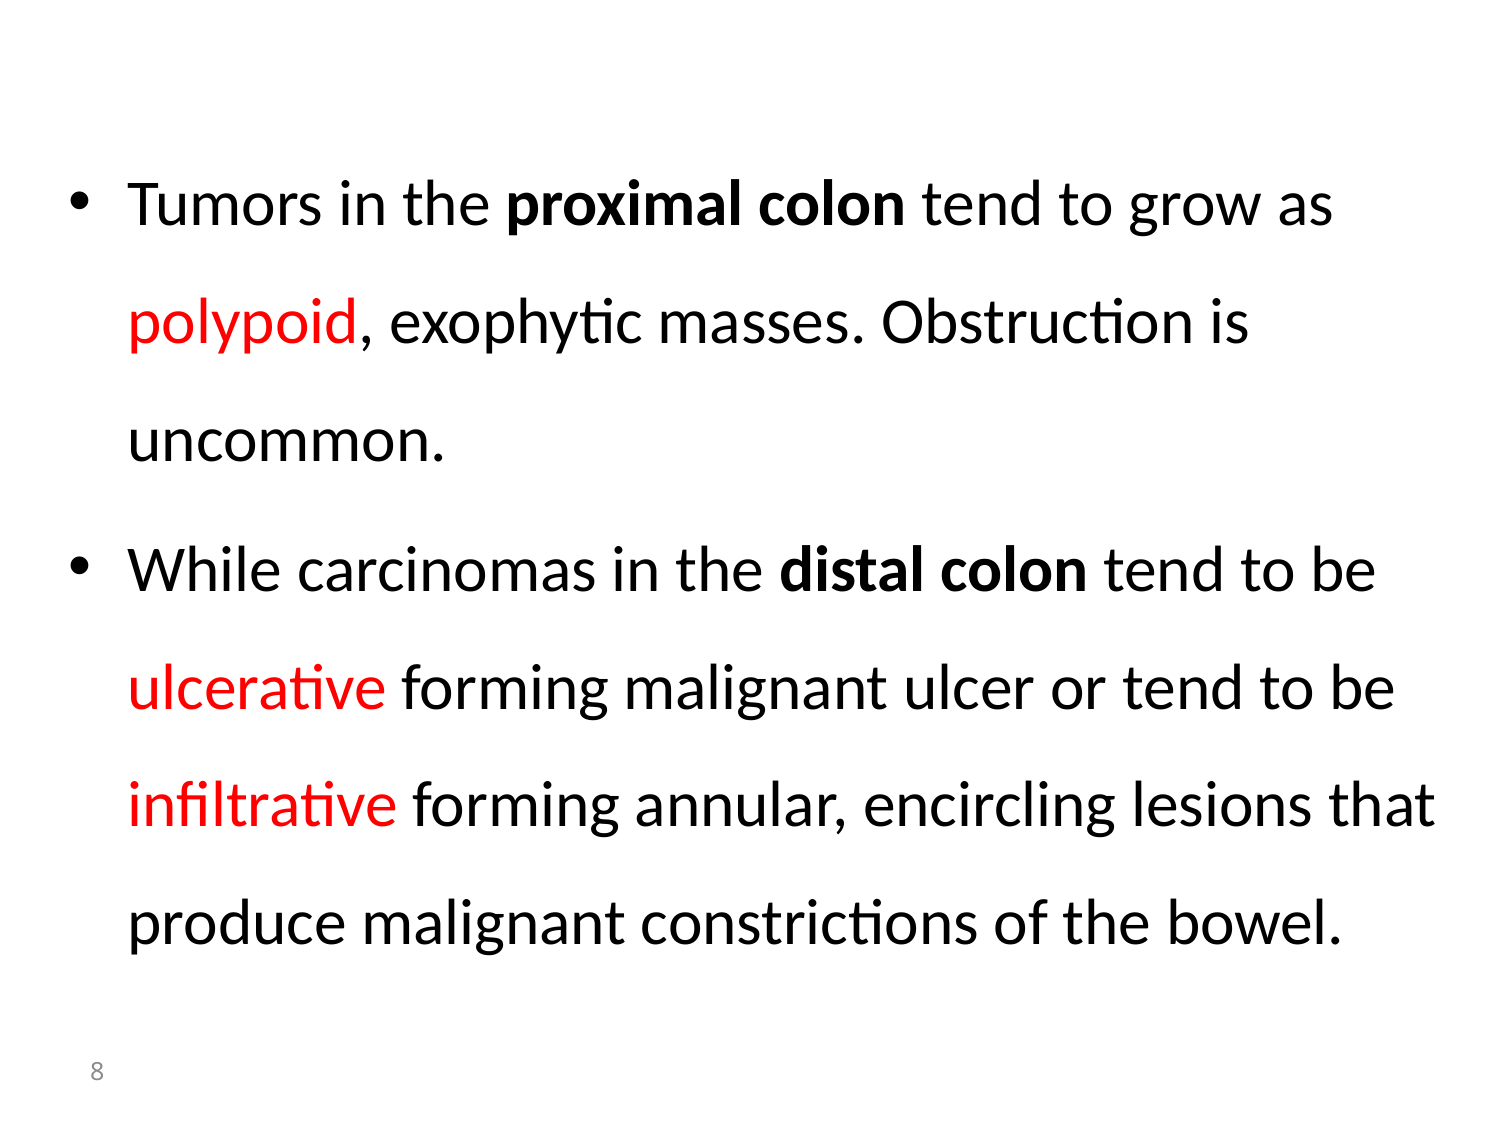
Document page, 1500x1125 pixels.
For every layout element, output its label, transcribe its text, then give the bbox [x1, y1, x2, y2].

slide_number 8 [75, 1042, 425, 1103]
list Tumors in the proximal colon tend to grow as polypoid, exophytic masses. Obstruction is uncommon. While carcinomas in the distal colon tend to be ulcerative forming malignant ulcer or tend to be infiltrative forming annular, encircling lesions that produce malignant constrictions of the bowel. [53, 113, 1459, 1005]
